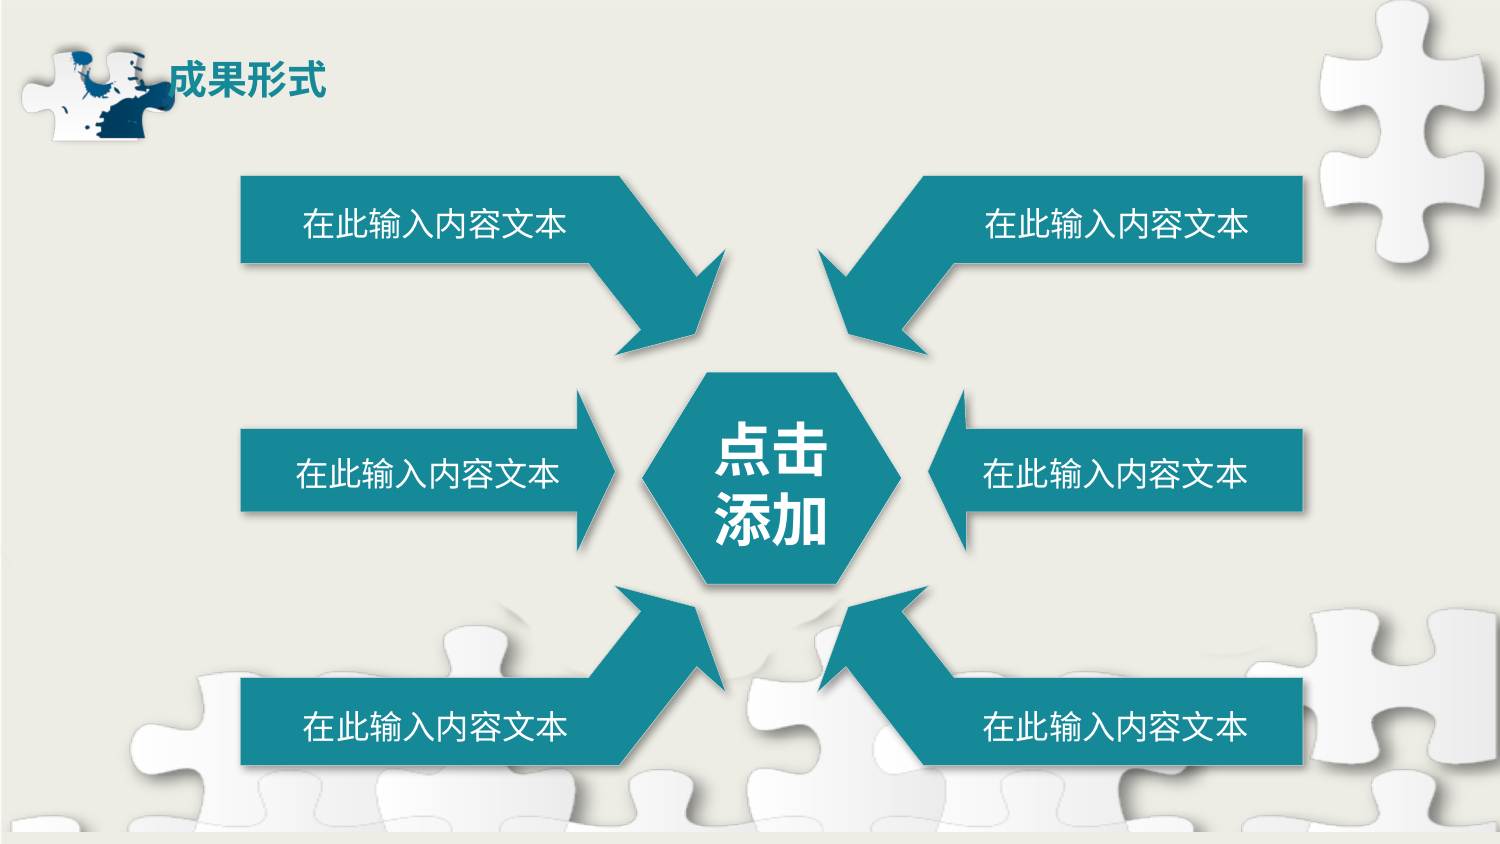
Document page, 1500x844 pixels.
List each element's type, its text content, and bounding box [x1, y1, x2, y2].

text_box [817, 585, 1303, 766]
text_box [939, 388, 1303, 445]
text_box 成果形式 [100, 43, 396, 115]
text_box 在此输入内容文本 [230, 445, 627, 501]
text_box 在此输入内容文本 [927, 195, 1308, 251]
text_box [941, 501, 1303, 553]
text_box [240, 175, 727, 356]
text_box 在此输入内容文本 [244, 195, 627, 251]
text_box [240, 501, 602, 553]
text_box 在此输入内容文本 [927, 698, 1304, 754]
text_box [240, 388, 604, 445]
text_box 在此输入内容文本 [917, 445, 1314, 501]
text_box [817, 175, 1303, 356]
picture [0, 0, 1500, 844]
text_box 在此输入内容文本 [245, 698, 626, 754]
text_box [641, 371, 902, 585]
text_box [240, 585, 727, 766]
